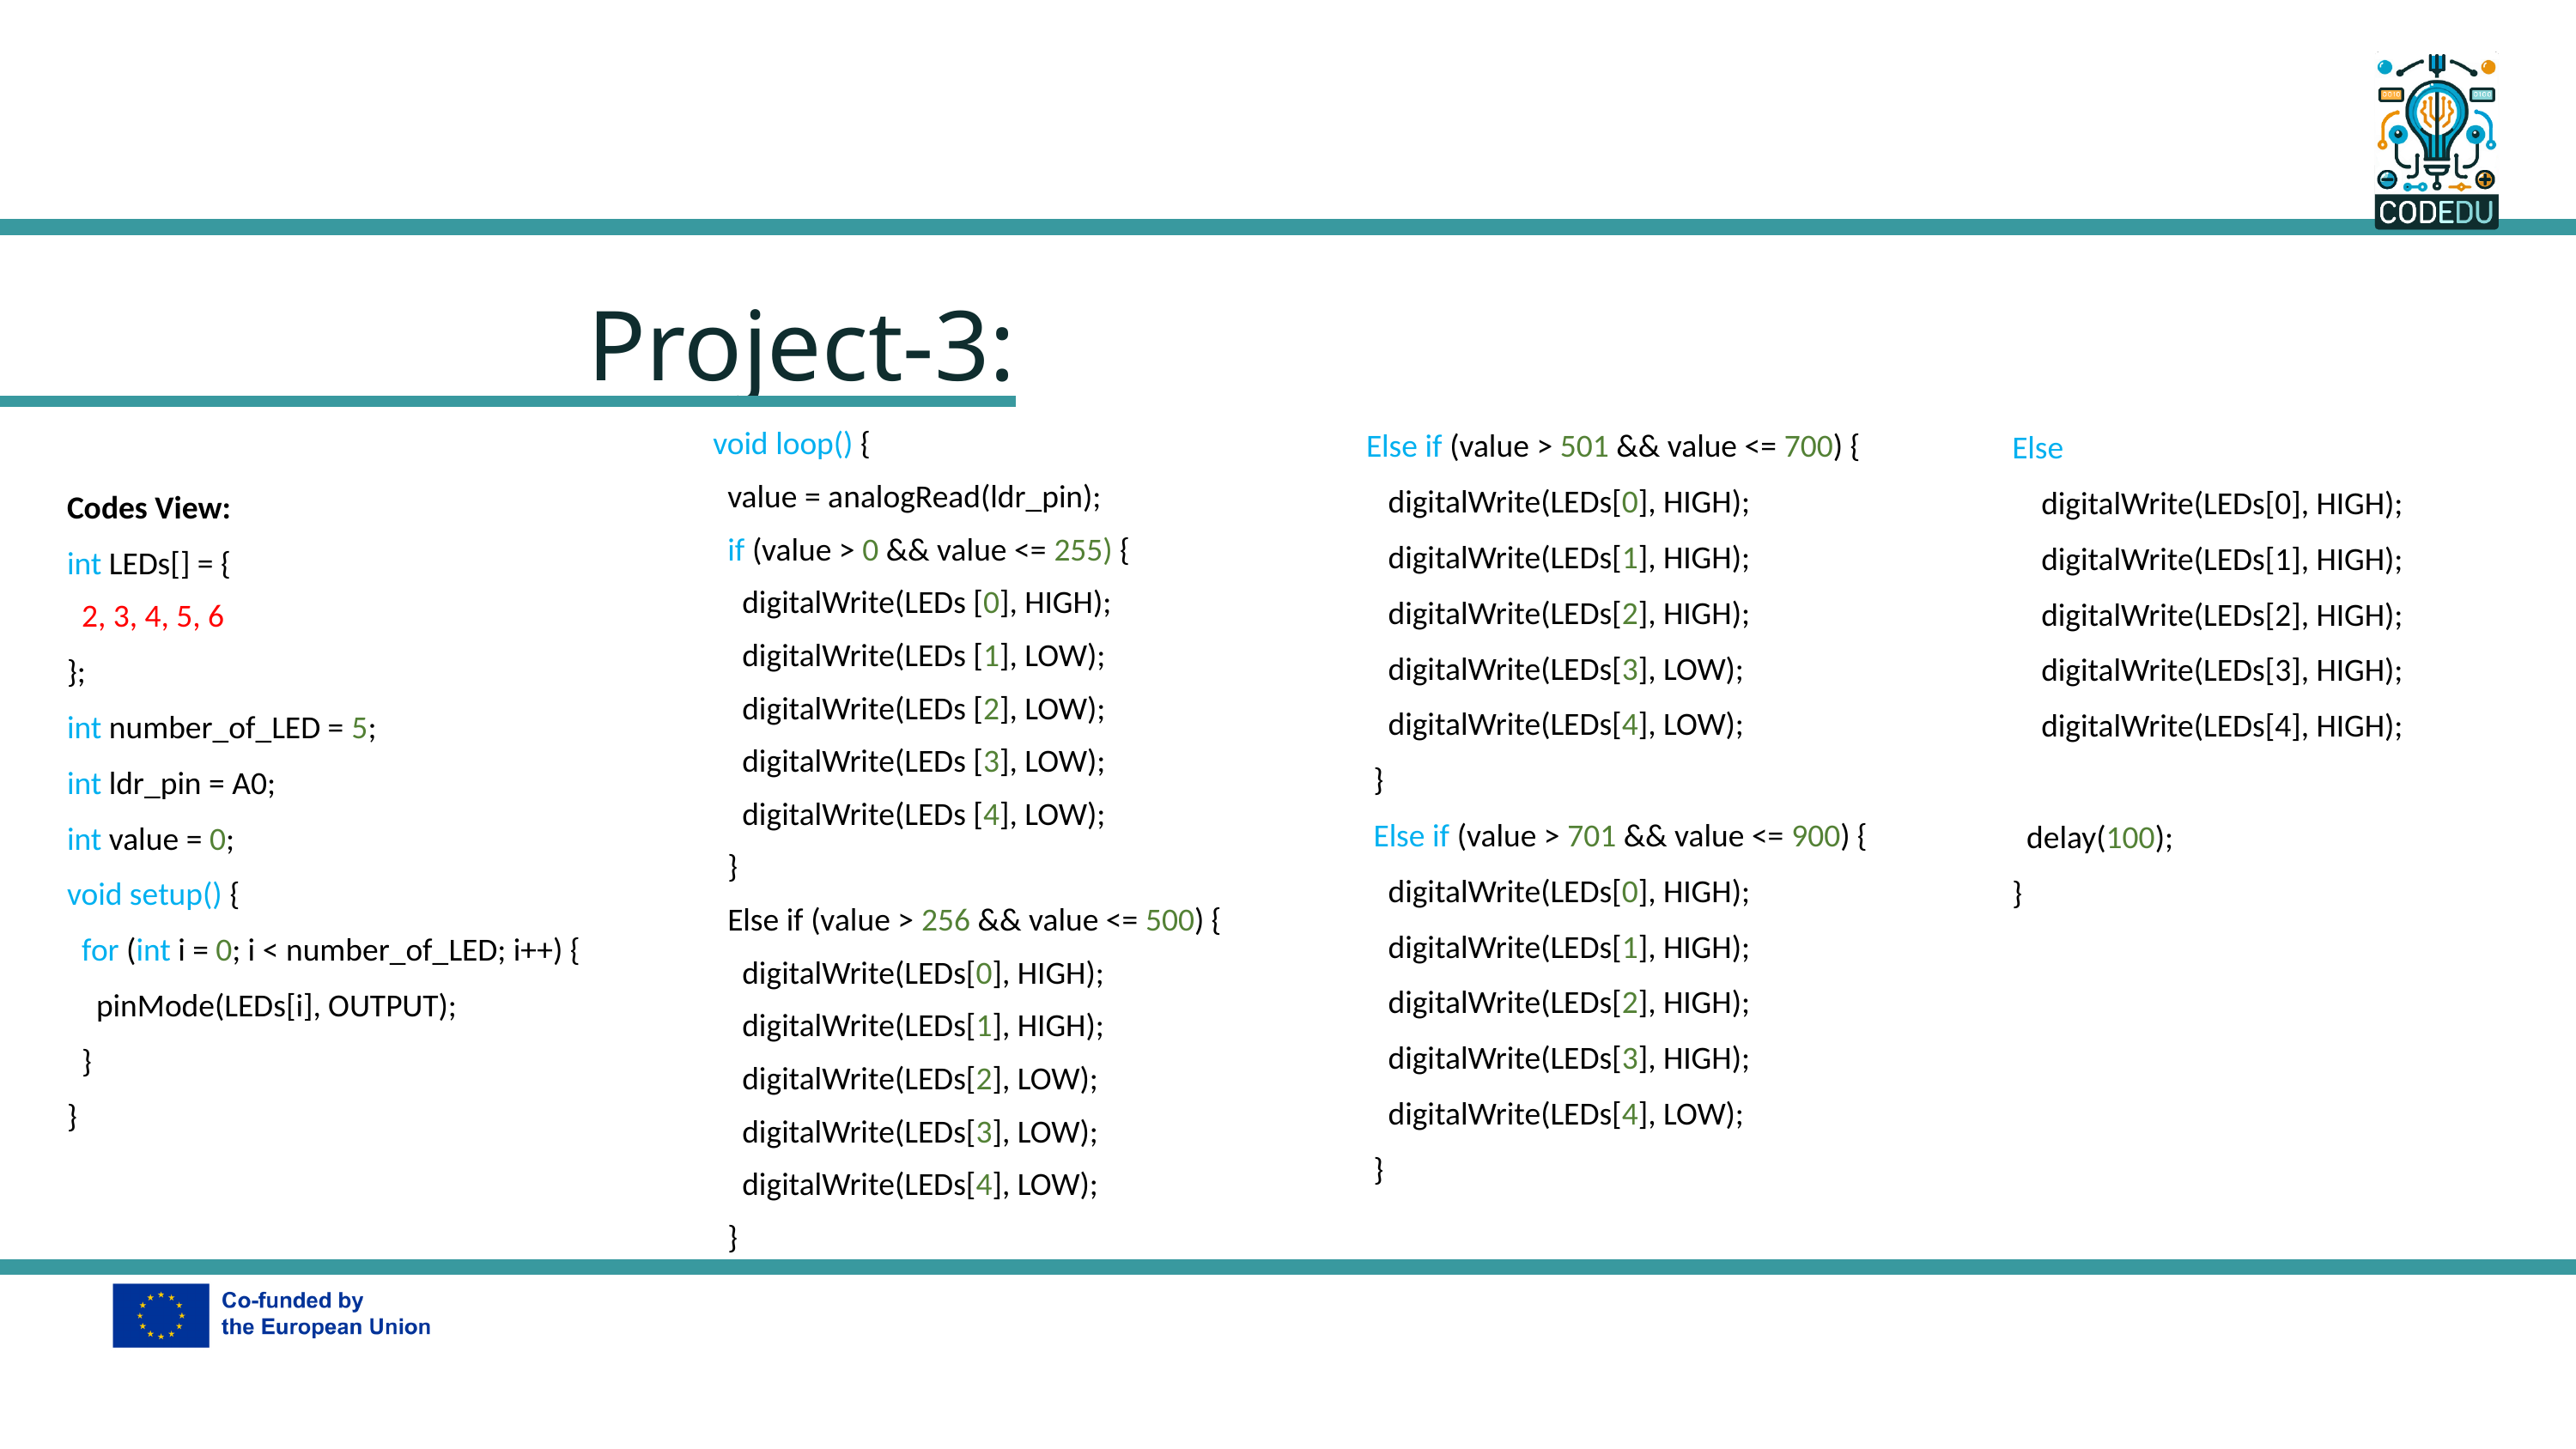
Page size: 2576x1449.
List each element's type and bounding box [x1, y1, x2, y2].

picture [2264, 0, 2576, 333]
text_box [0, 227, 2576, 1268]
text_box [107, 1278, 443, 1353]
